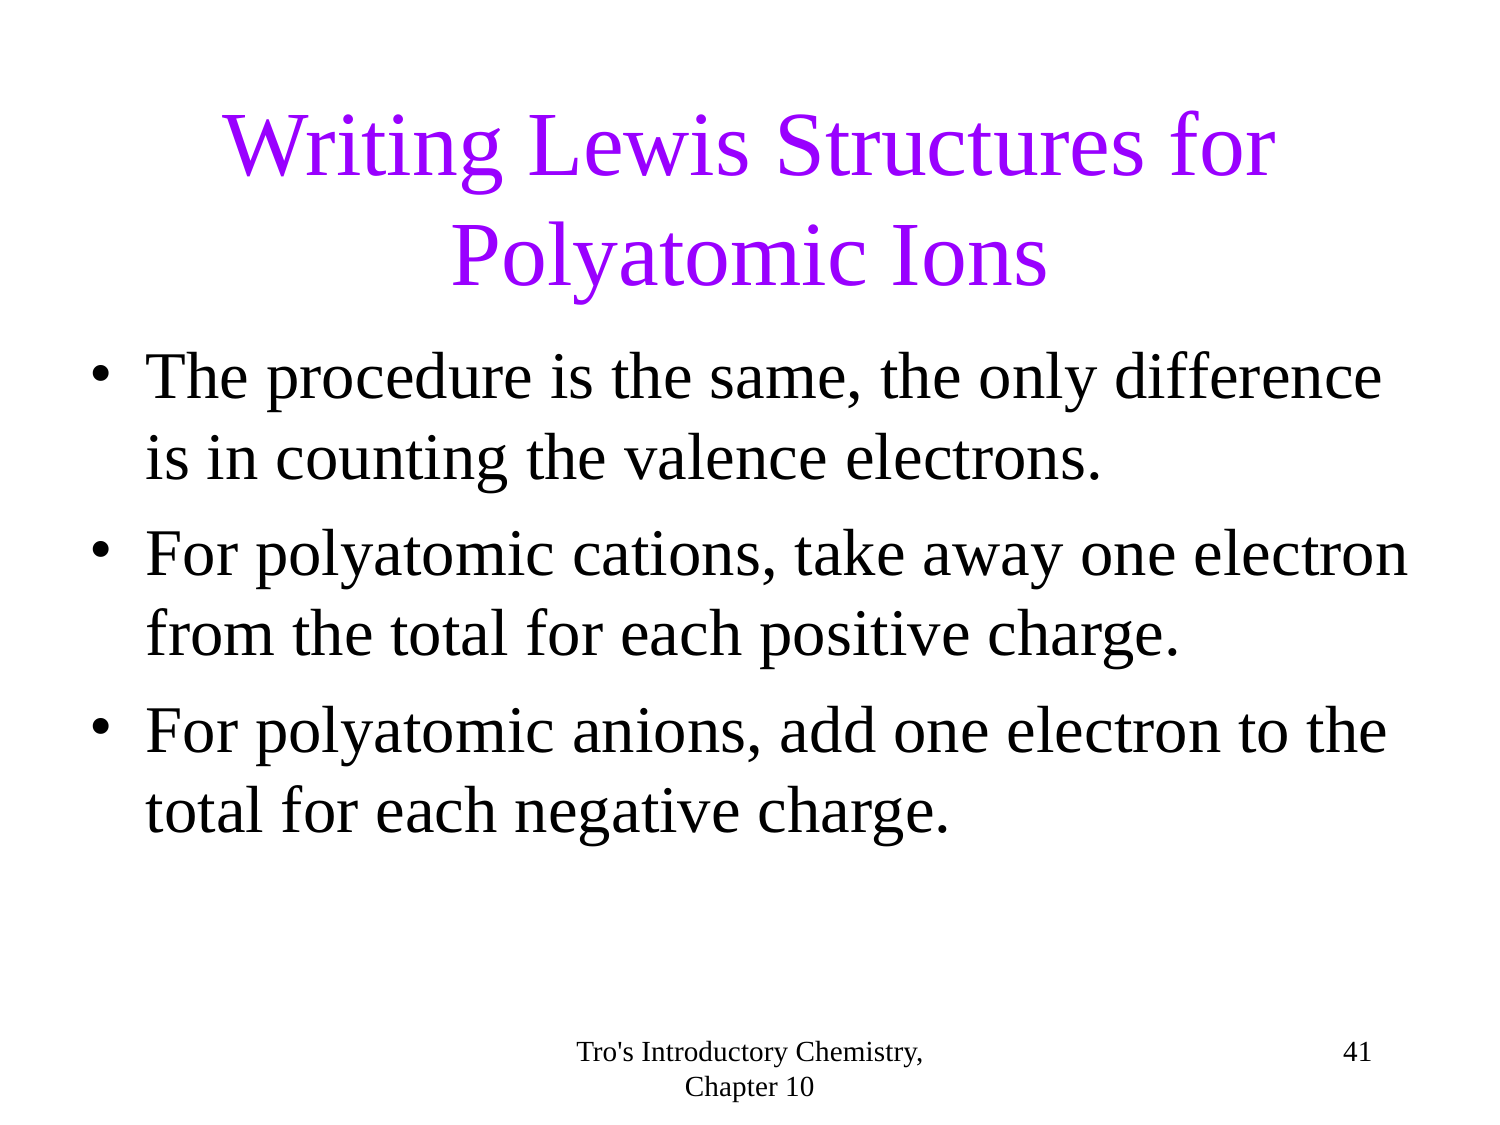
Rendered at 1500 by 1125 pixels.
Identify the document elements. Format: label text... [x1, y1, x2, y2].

text_box <number> [1074, 1024, 1388, 1100]
text_box Writing Lewis Structures for Polyatomic Ions [112, 99, 1388, 288]
text_box The procedure is the same, the only difference is in counting the valence electrons. For polyatomic cations, take away one electron from the total for each positive charge. For polyatomic anions, add one electron to the total for each negative charge. [74, 324, 1438, 1000]
text_box Tro's Introductory Chemistry, Chapter 10 [549, 1024, 950, 1100]
